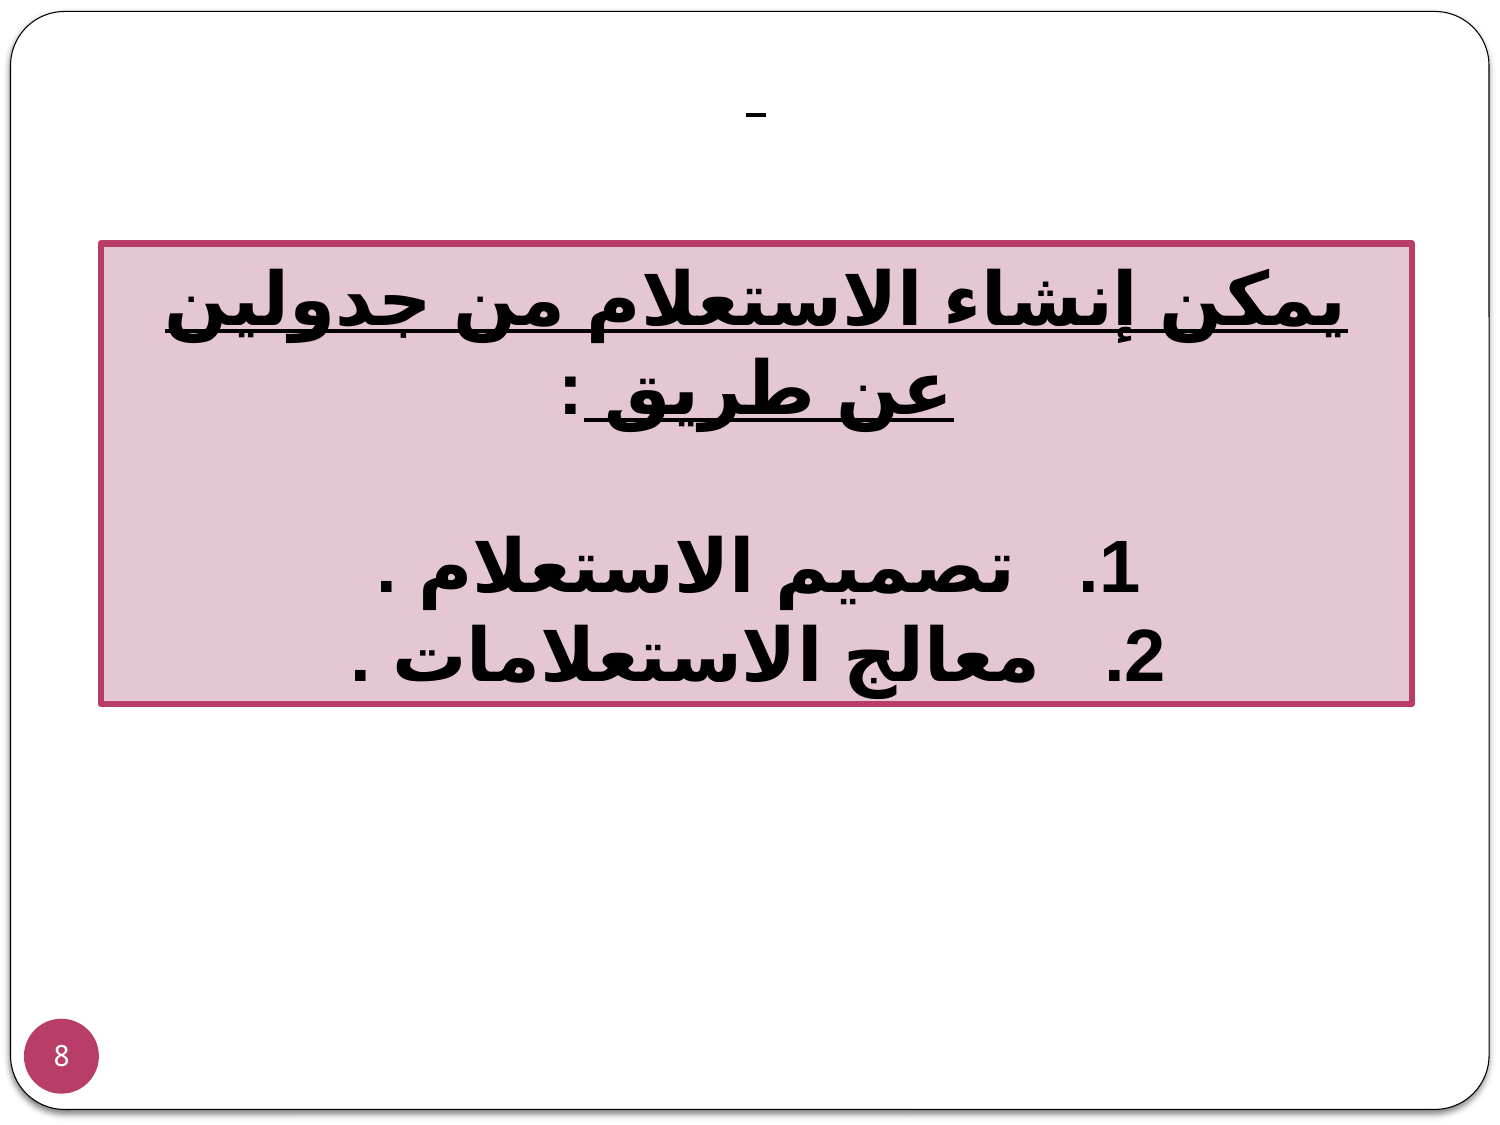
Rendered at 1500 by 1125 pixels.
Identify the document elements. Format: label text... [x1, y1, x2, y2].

slide_number 8 [23, 1018, 99, 1094]
text_box يمكن إنشاء الاستعلام من جدولين عن طريق : تصميم الاستعلام . معالج الاستعلامات . [100, 243, 1412, 705]
text_box [53, 26, 1459, 149]
